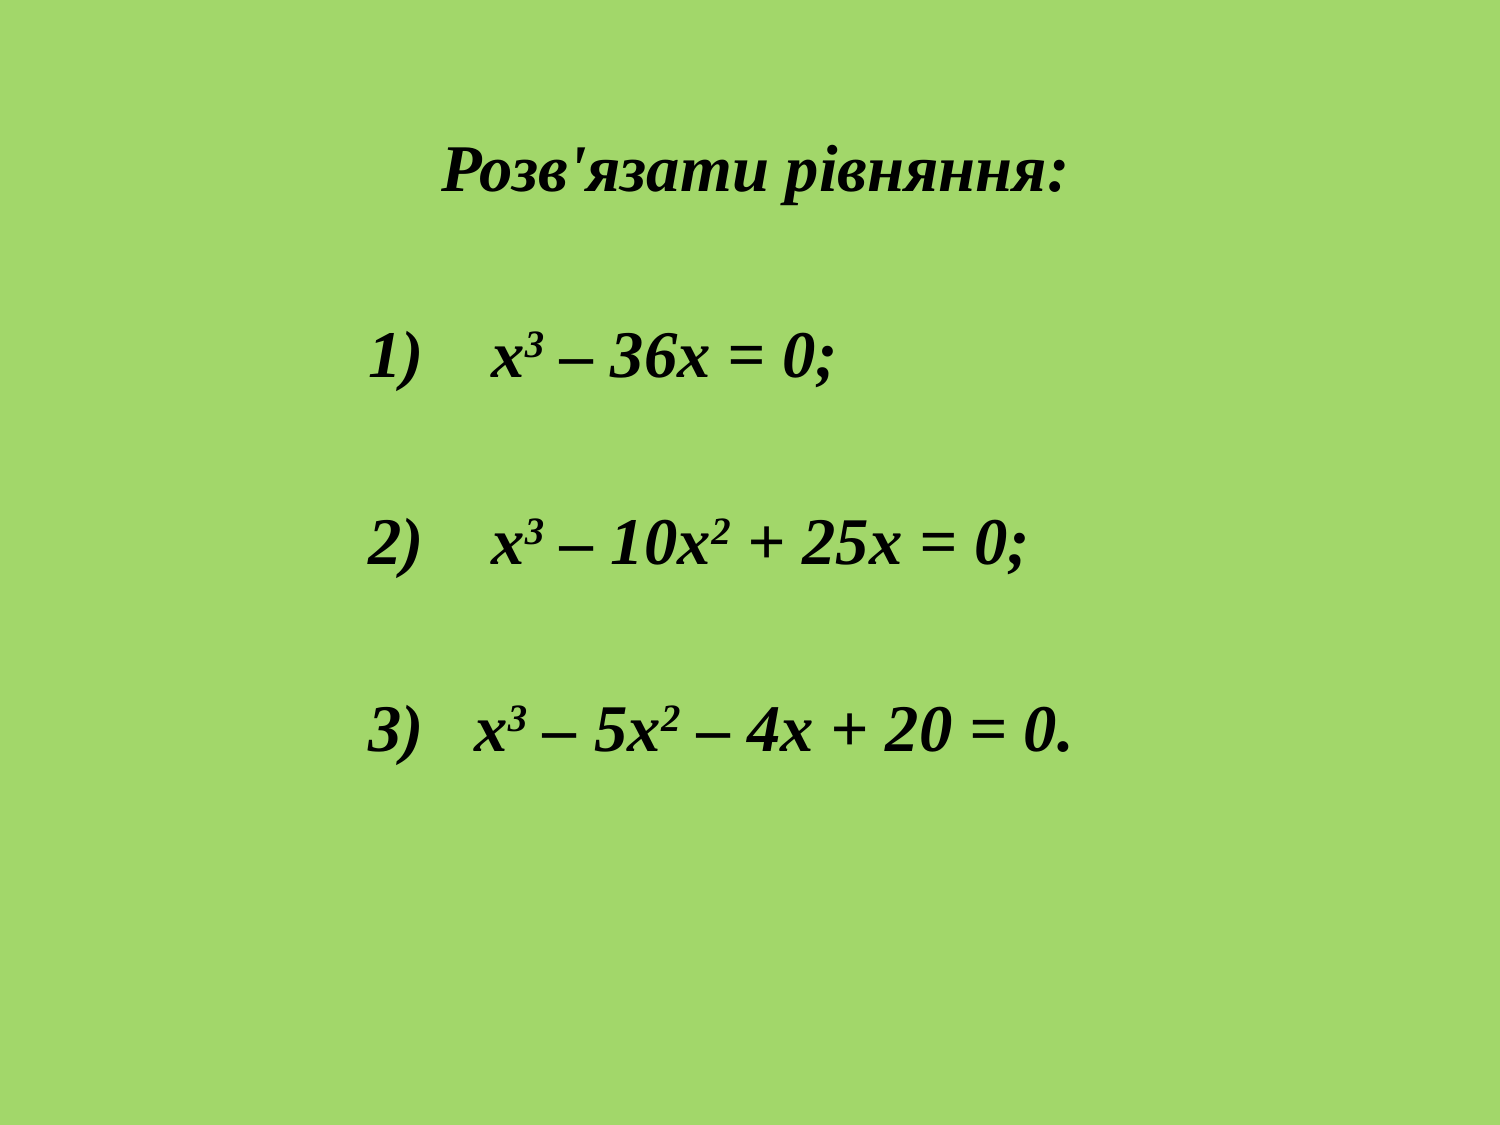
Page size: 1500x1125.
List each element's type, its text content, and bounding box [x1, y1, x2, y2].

list Розв'язати рівняння: 1) х3 – 36х = 0; 2) х3 – 10х2 + 25х = 0; 3) х3 – 5х2 – 4х + 20 = 0. [75, 117, 1395, 1025]
